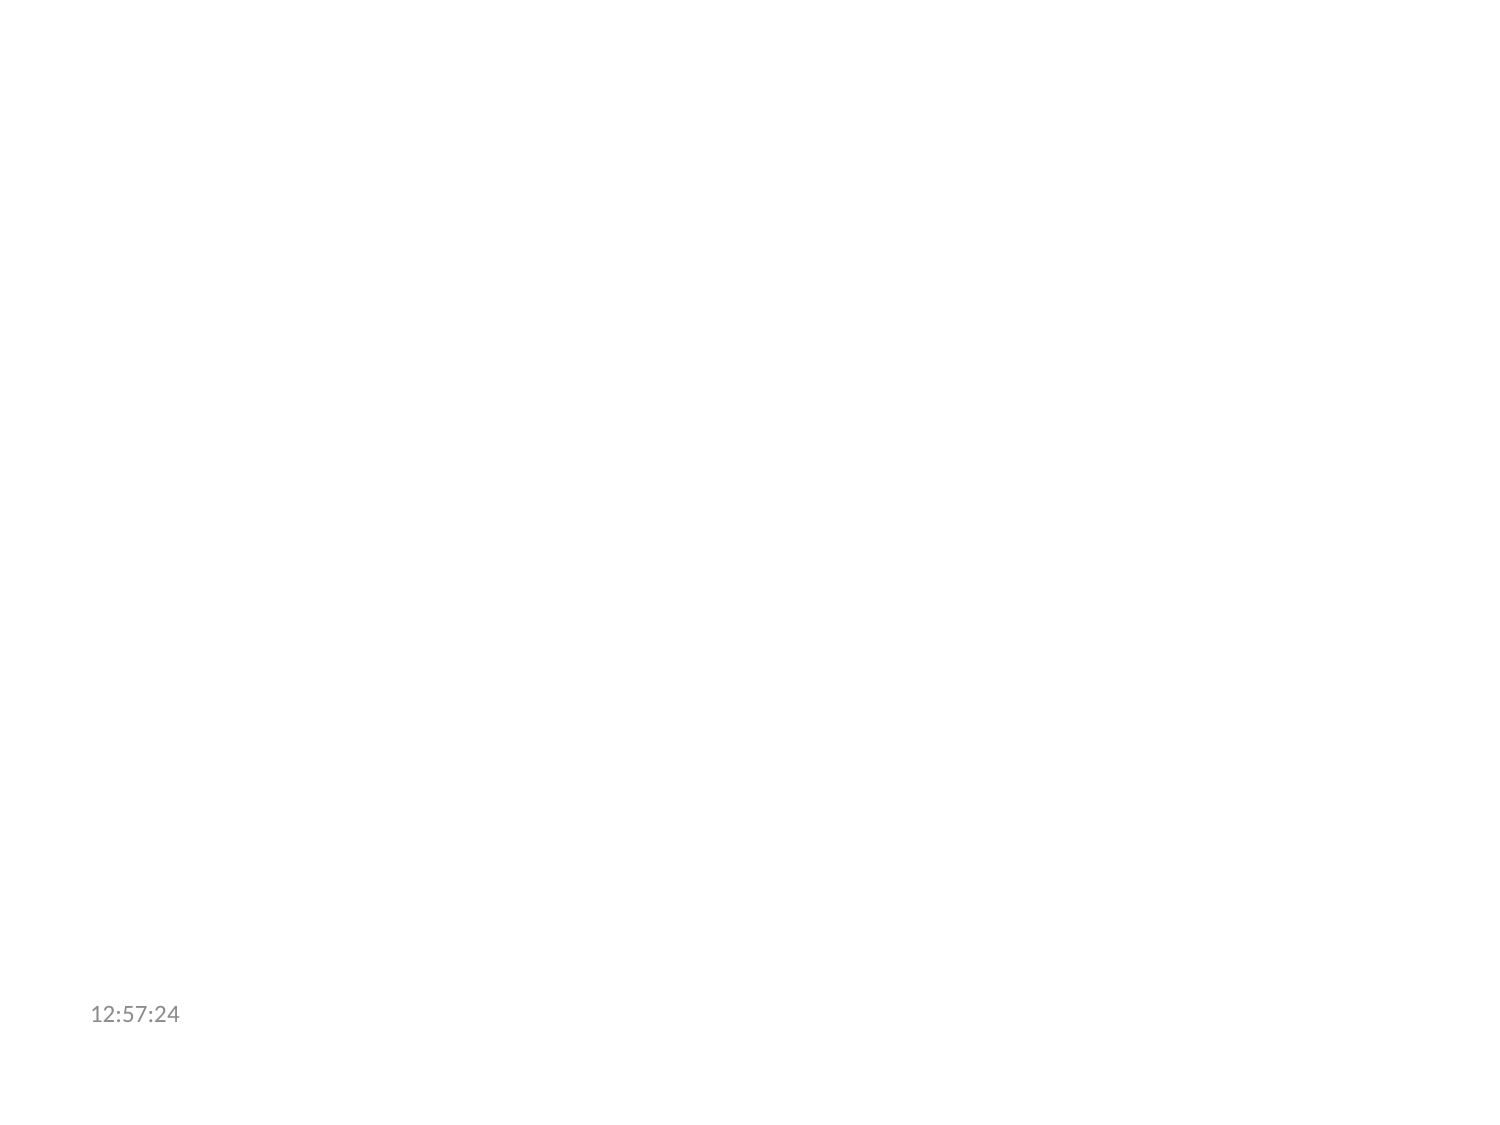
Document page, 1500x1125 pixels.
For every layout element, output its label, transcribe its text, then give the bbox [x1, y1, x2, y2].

text_box 15:35:09 [75, 982, 425, 1043]
